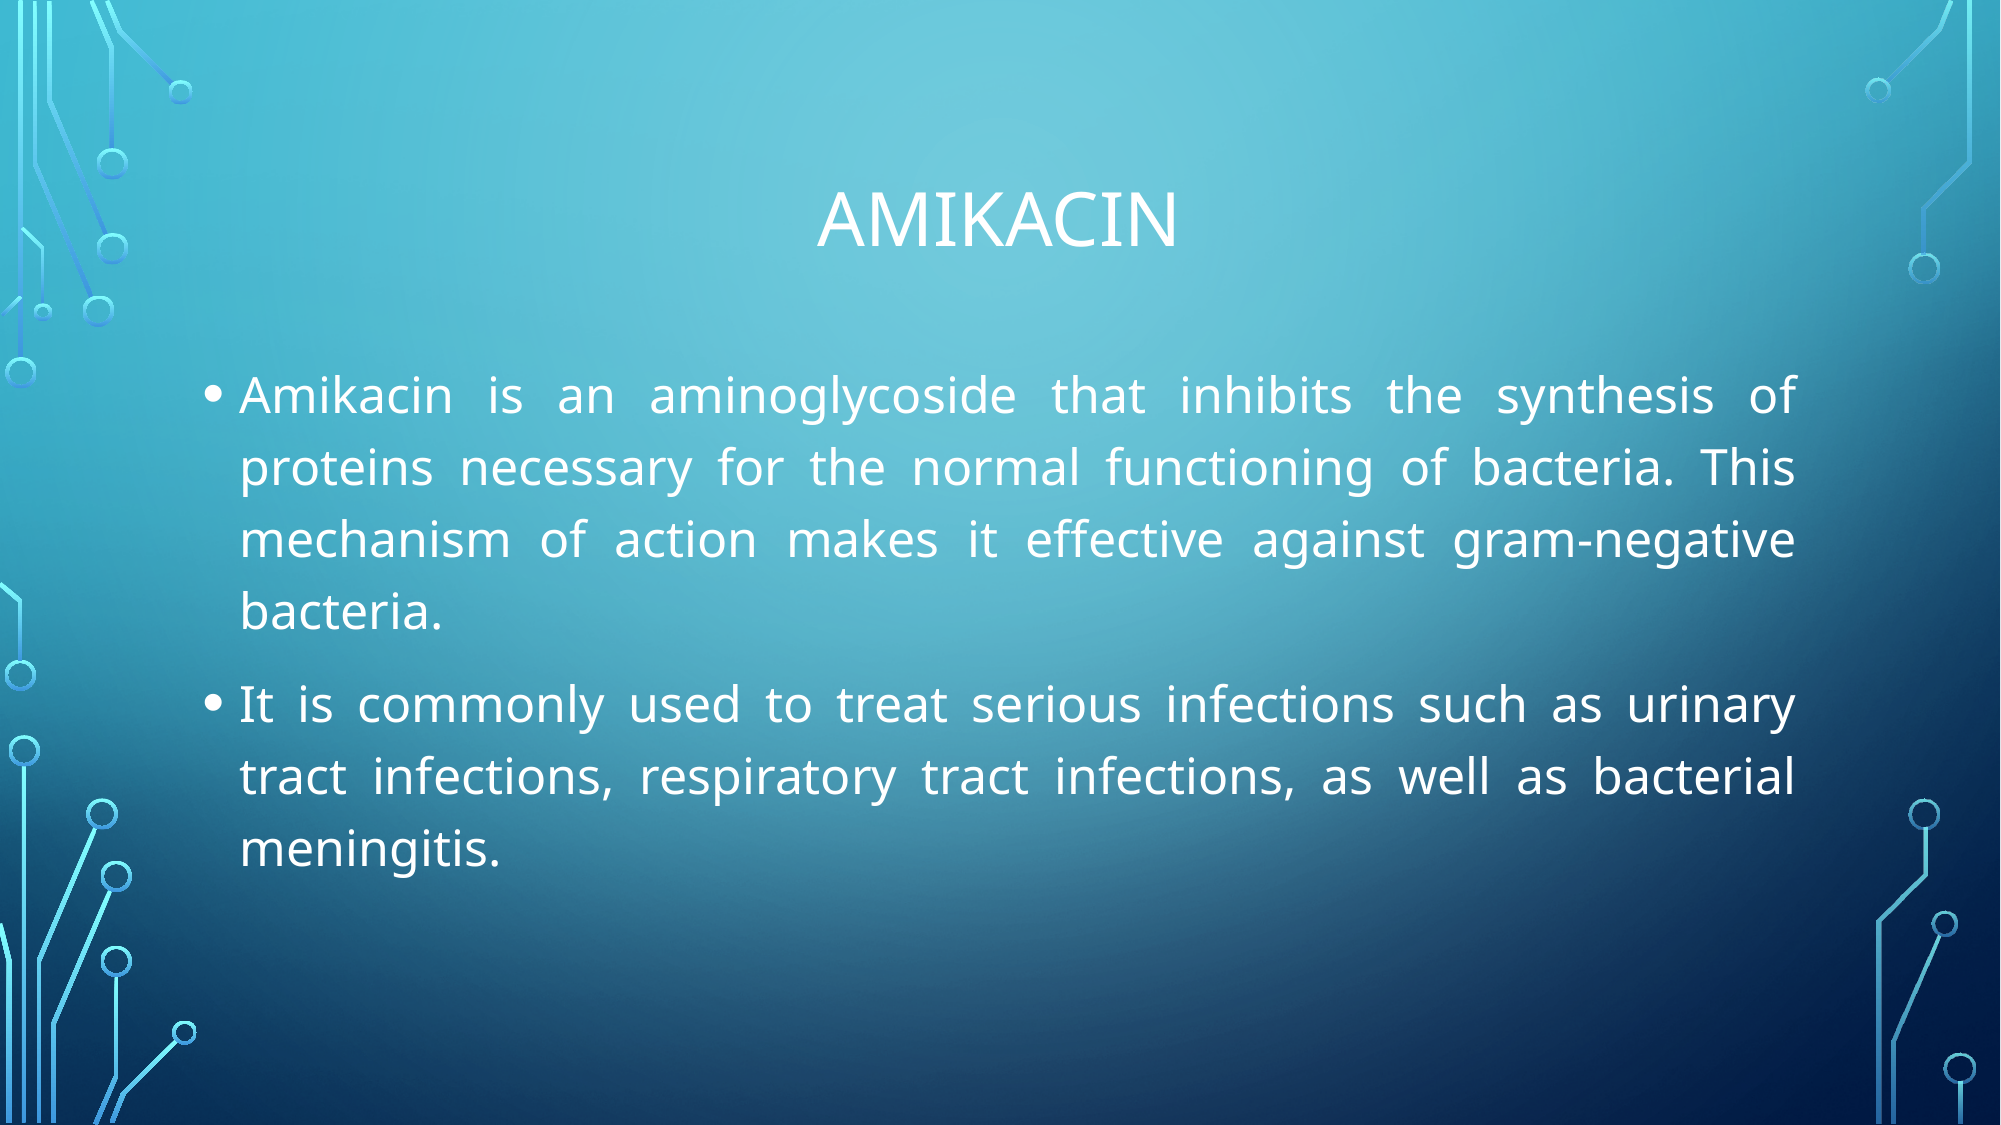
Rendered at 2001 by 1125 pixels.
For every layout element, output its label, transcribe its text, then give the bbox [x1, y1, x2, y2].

title Amikacin [187, 101, 1813, 343]
list Amikacin is an aminoglycoside that inhibits the synthesis of proteins necessary for the normal functioning of bacteria. This mechanism of action makes it effective against gram-negative bacteria. It is commonly used to treat serious infections such as urinary tract infections, respiratory tract infections, as well as bacterial meningitis. [187, 343, 1813, 925]
